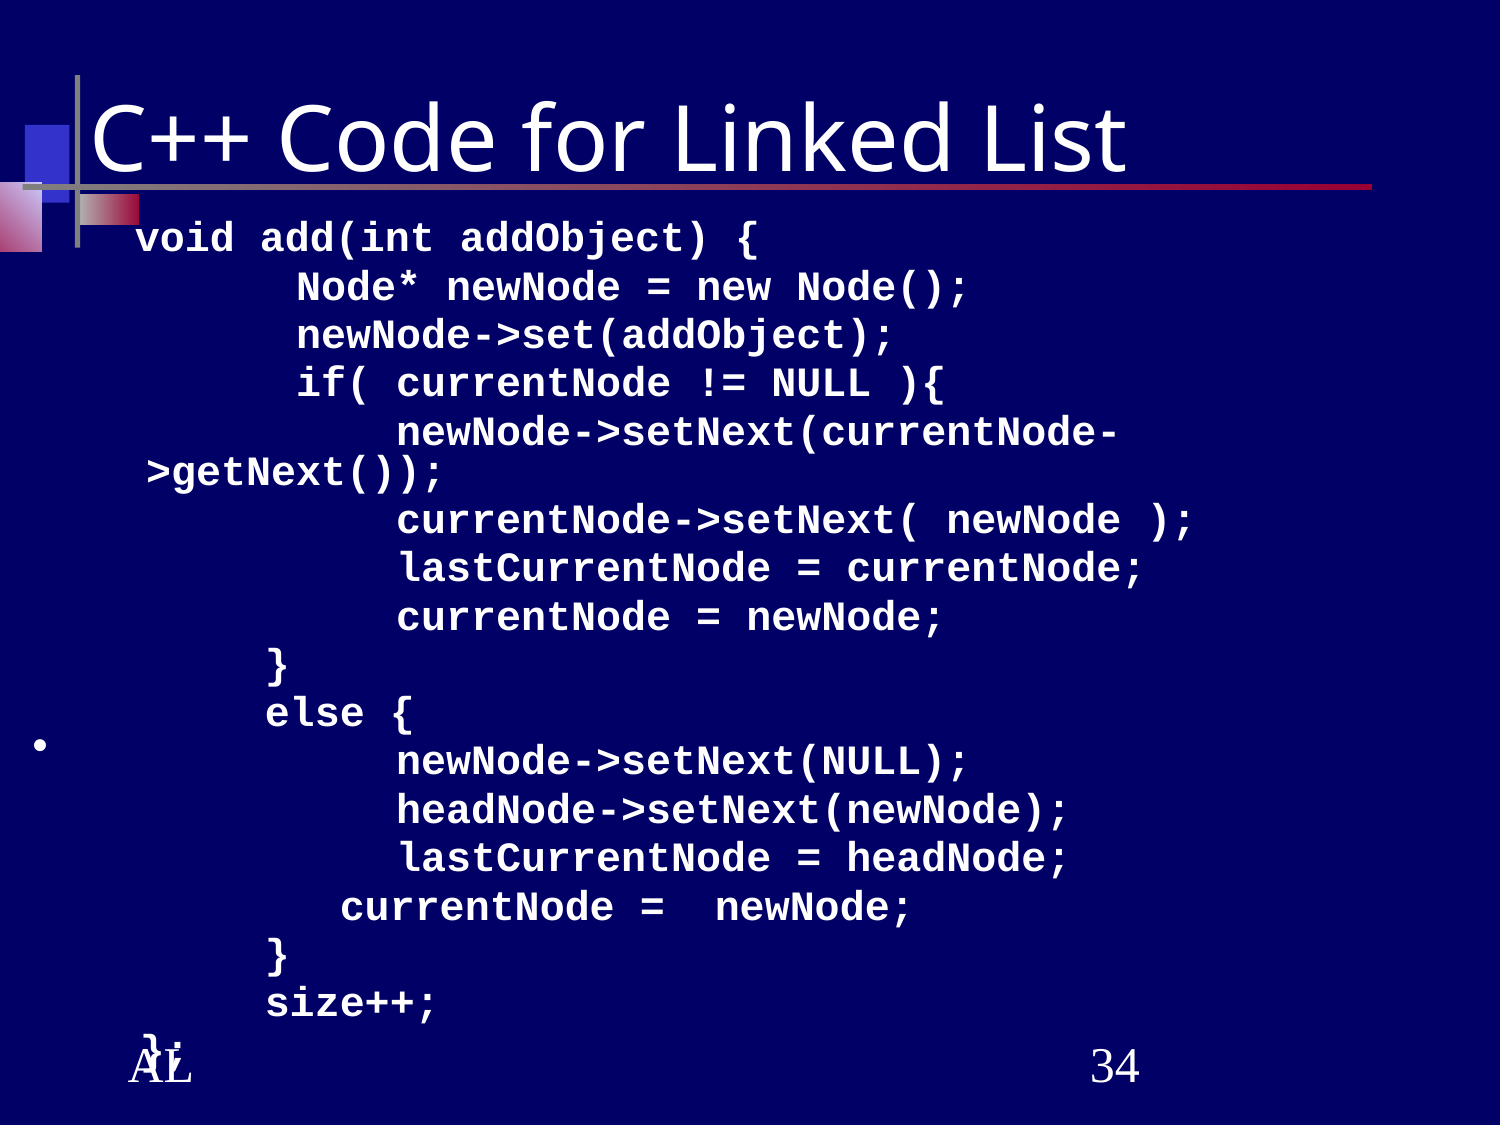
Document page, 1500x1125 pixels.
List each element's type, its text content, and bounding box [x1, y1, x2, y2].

title C++ Code for Linked List [74, 59, 1425, 210]
list void add(int addObject) { Node* newNode = new Node(); newNode->set(addObject); if( currentNode != NULL ){ newNode->setNext(currentNode->getNext()); currentNode->setNext( newNode ); lastCurrentNode = currentNode; currentNode = newNode; } else { newNode->setNext(NULL); headNode->setNext(newNode); lastCurrentNode = headNode; currentNode = newNode; } size++; }; [74, 212, 1425, 1075]
slide_number ‹#› [1074, 1075, 1388, 1100]
slide_number AL [112, 1075, 425, 1100]
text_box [12, 712, 1388, 776]
